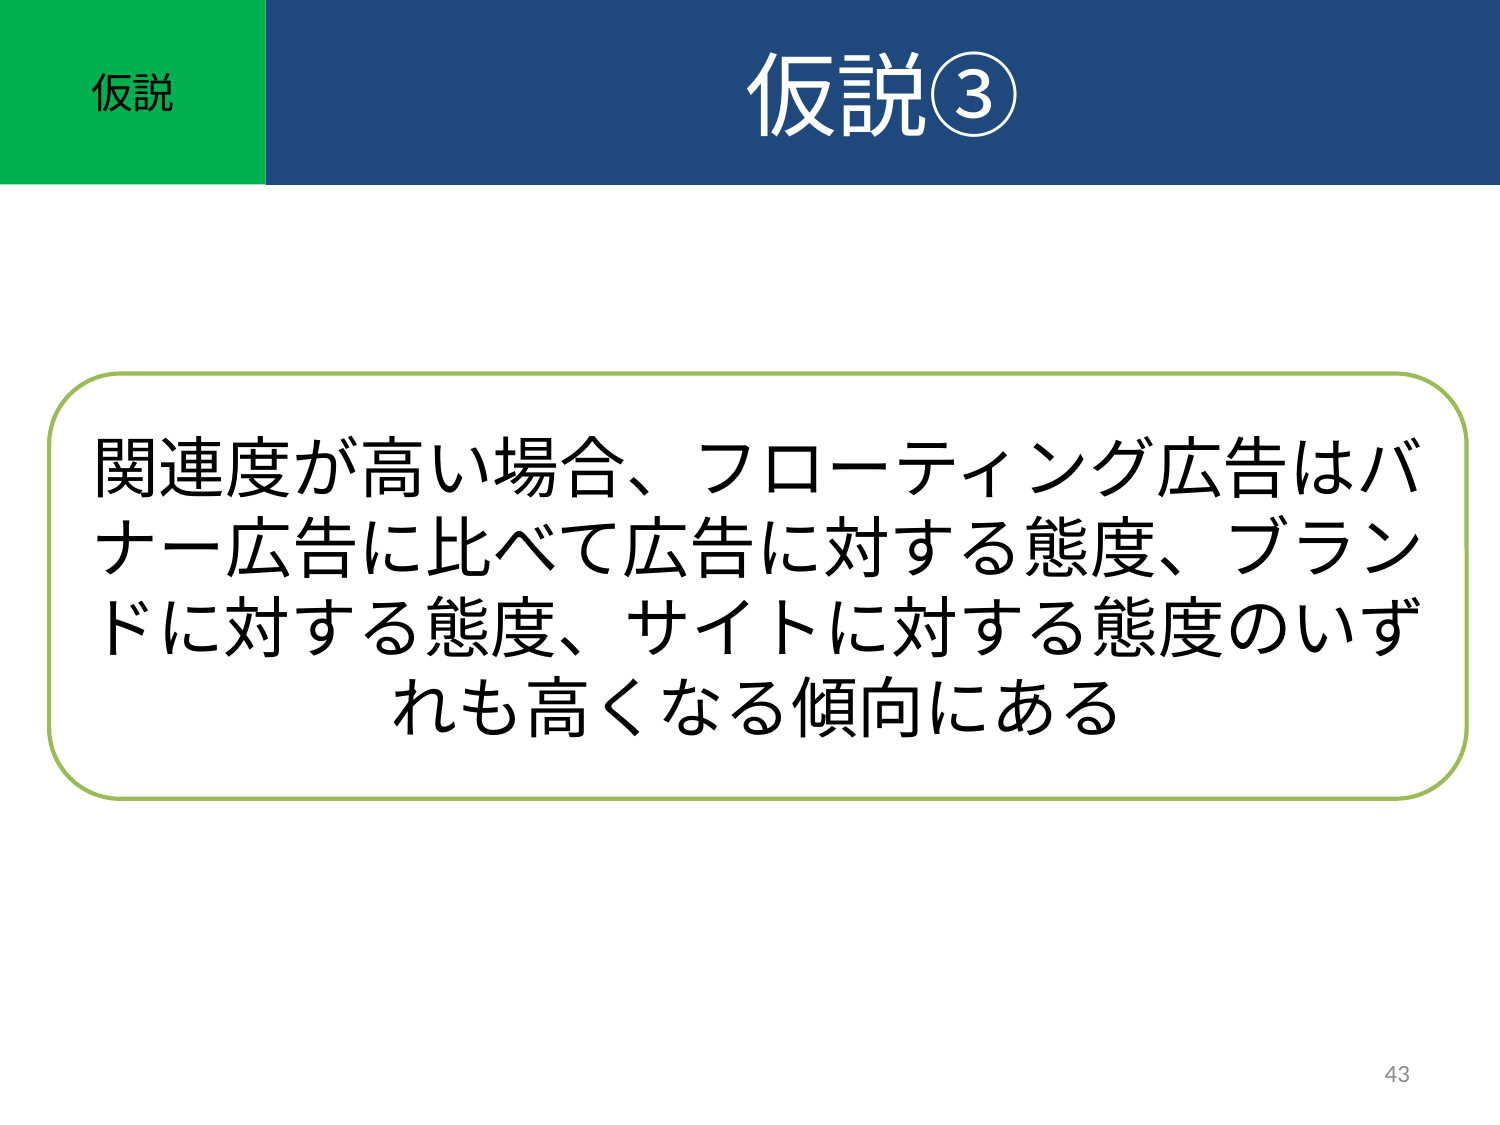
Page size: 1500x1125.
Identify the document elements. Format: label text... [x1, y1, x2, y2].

title 仮説③ [268, 0, 1500, 185]
text_box 関連度が高い場合、フローティング広告はバナー広告に比べて広告に対する態度、ブランドに対する態度、サイトに対する態度のいずれも高くなる傾向にある [47, 371, 1469, 801]
text_box 仮説 [0, 0, 268, 186]
slide_number 43 [1074, 1042, 1425, 1103]
